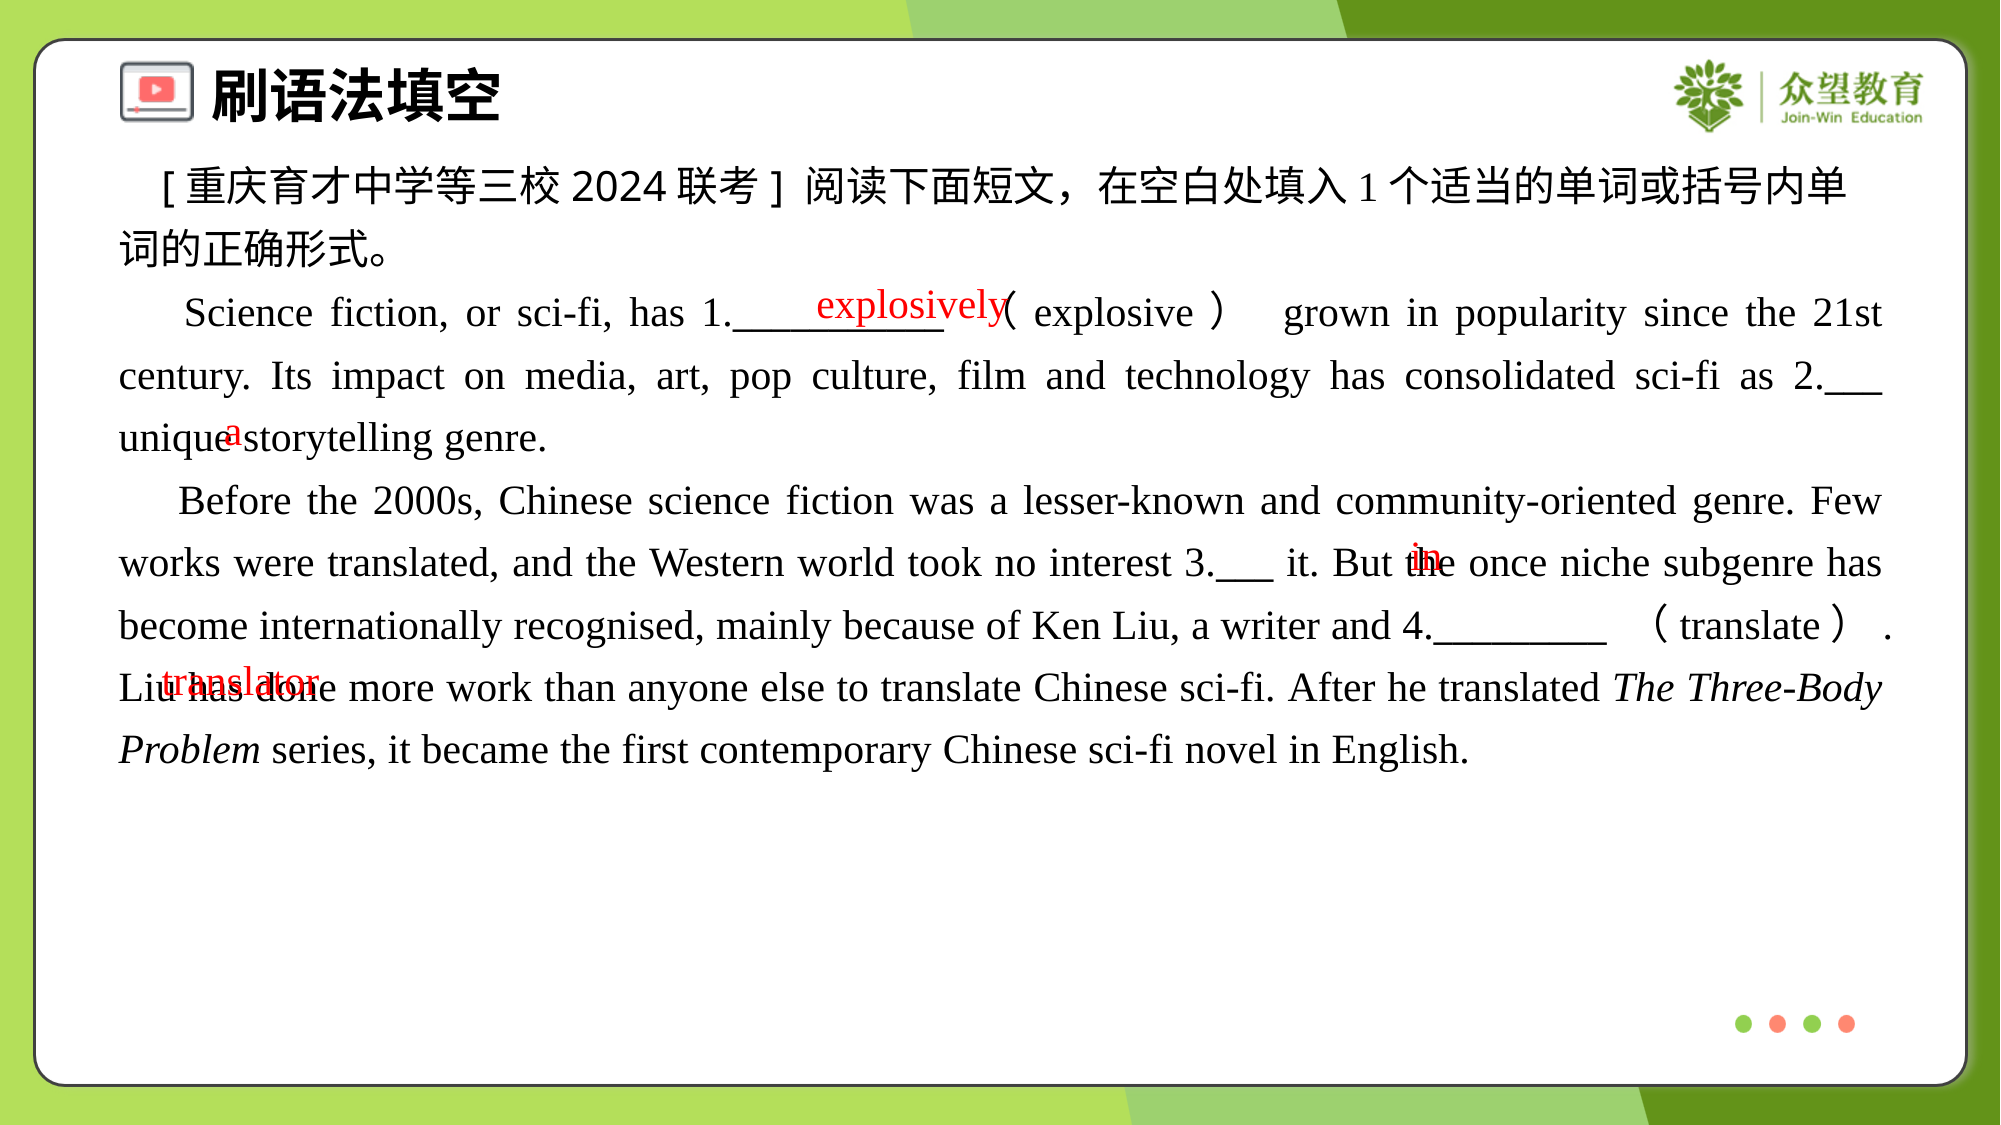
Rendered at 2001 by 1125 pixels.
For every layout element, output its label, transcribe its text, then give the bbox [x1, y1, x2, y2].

text_box in [1405, 516, 1448, 574]
text_box translator [157, 641, 324, 699]
text_box a [219, 391, 248, 449]
text_box [重庆育才中学等三校2024联考] 阅读下面短文，在空白处填入1个适当的单词或括号内单词的正确形式。 Science fiction, or sci-fi, has 1.___________ （explosive） grown in popularity since the 21st century. Its impact on media, art, pop culture, film and technology has consolidated sci-fi as 2.___ unique storytelling genre. Before the 2000s, Chinese science fiction was a lesser-known and community-oriented genre. Few works were translated, and the Western world took no interest 3.___ it. But the once niche subgenre has become internationally recognised, mainly because of Ken Liu, a writer and 4._________ （translate）.Liu has done more work than anyone else to translate Chinese sci-fi. After he translated The Three-Body Problem series, it became the first contemporary Chinese sci-fi novel in English. [118, 147, 1883, 836]
text_box explosively [812, 264, 1014, 322]
picture [0, 0, 2000, 1125]
